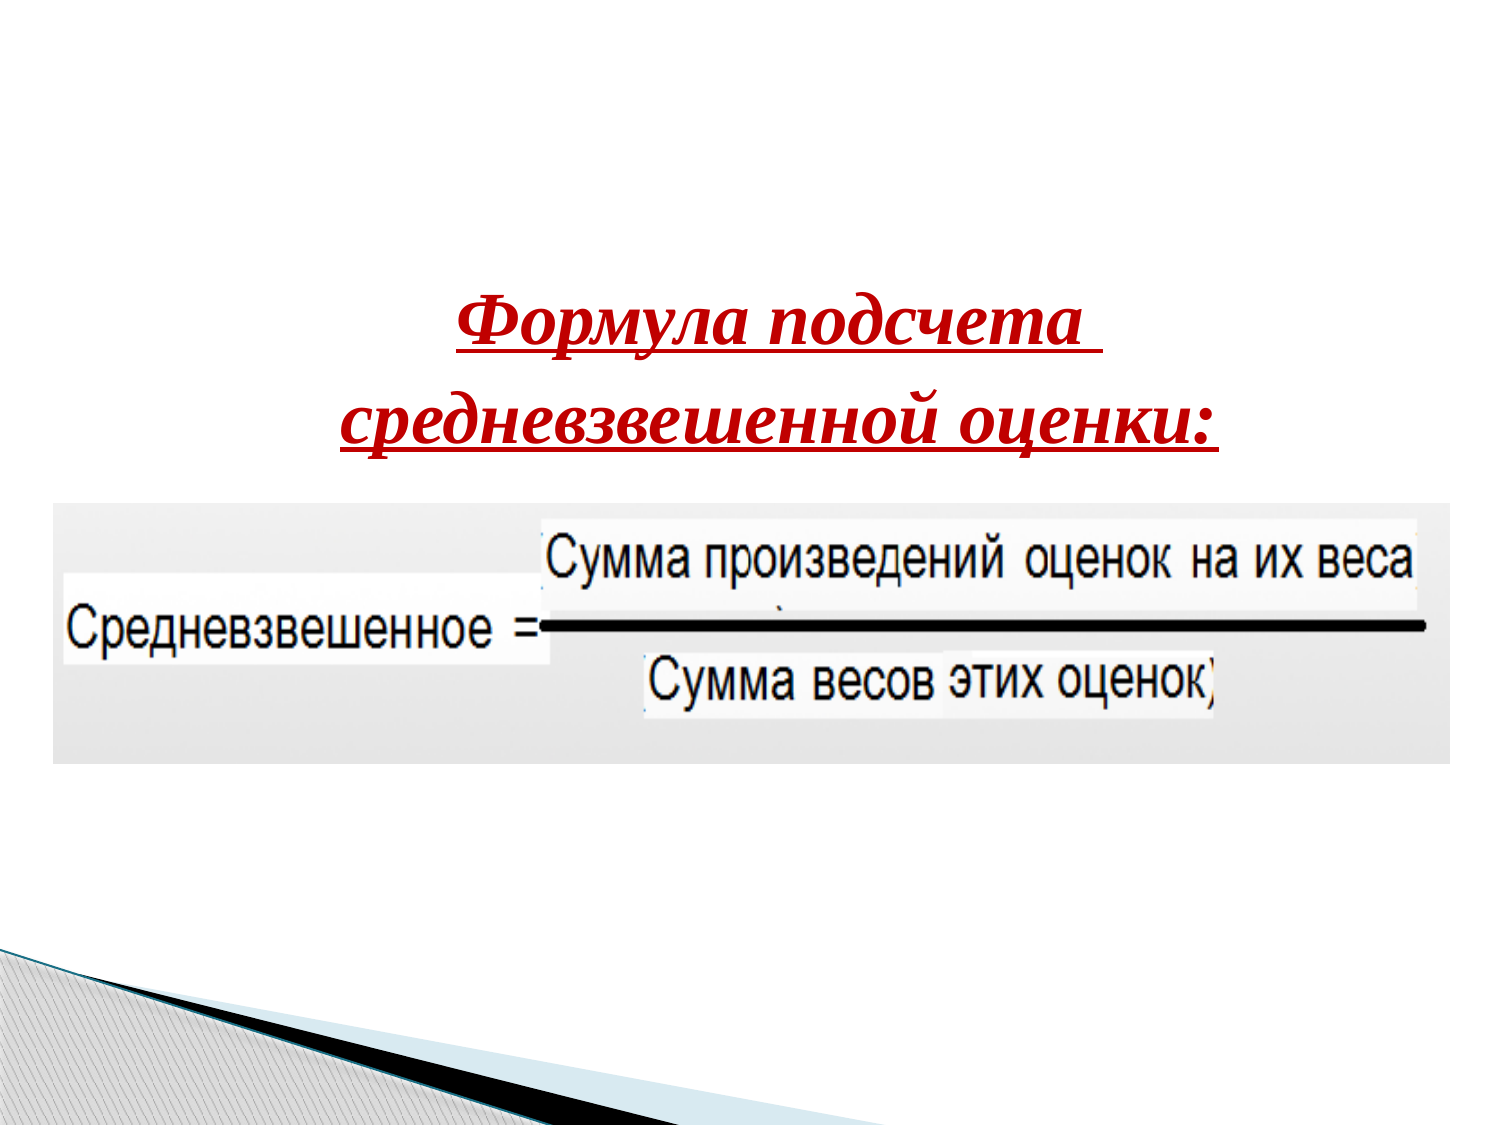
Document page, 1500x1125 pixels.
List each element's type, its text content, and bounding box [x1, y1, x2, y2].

picture [52, 503, 1450, 764]
list Формула подсчета средневзвешенной оценки: [41, 262, 1500, 1005]
